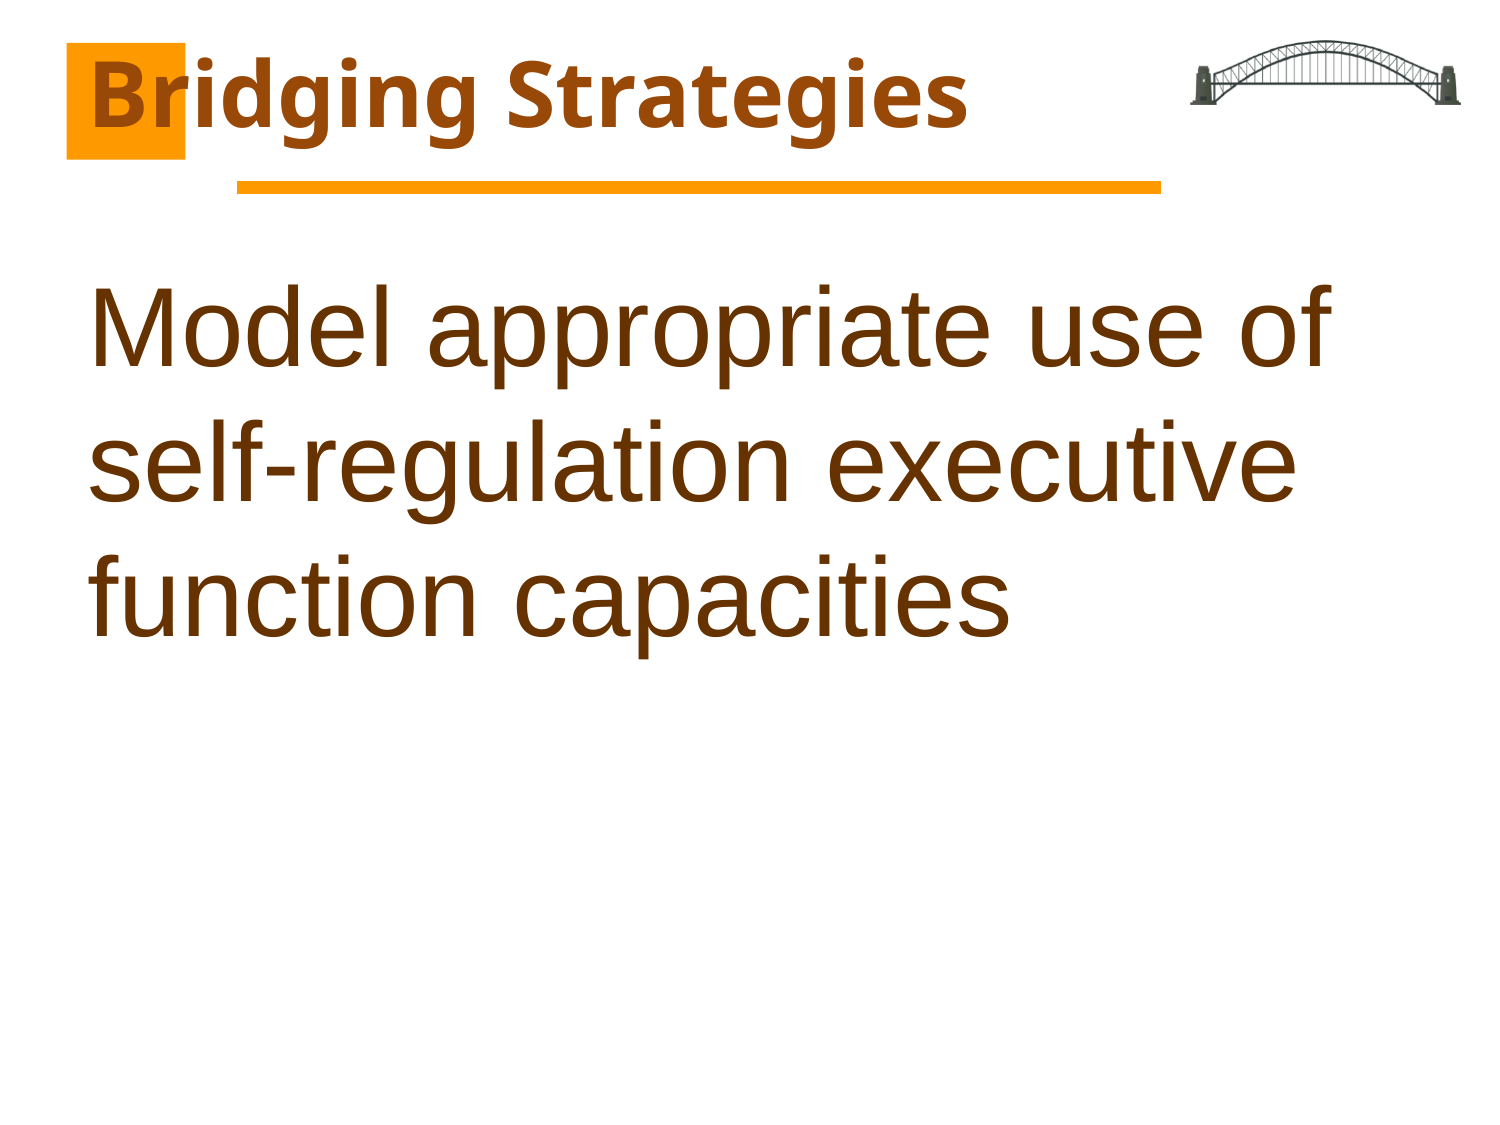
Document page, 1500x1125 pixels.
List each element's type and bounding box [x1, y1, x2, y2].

title [72, 0, 1223, 188]
picture [1189, 40, 1461, 106]
text_box [72, 246, 1415, 965]
text_box [64, 41, 72, 162]
